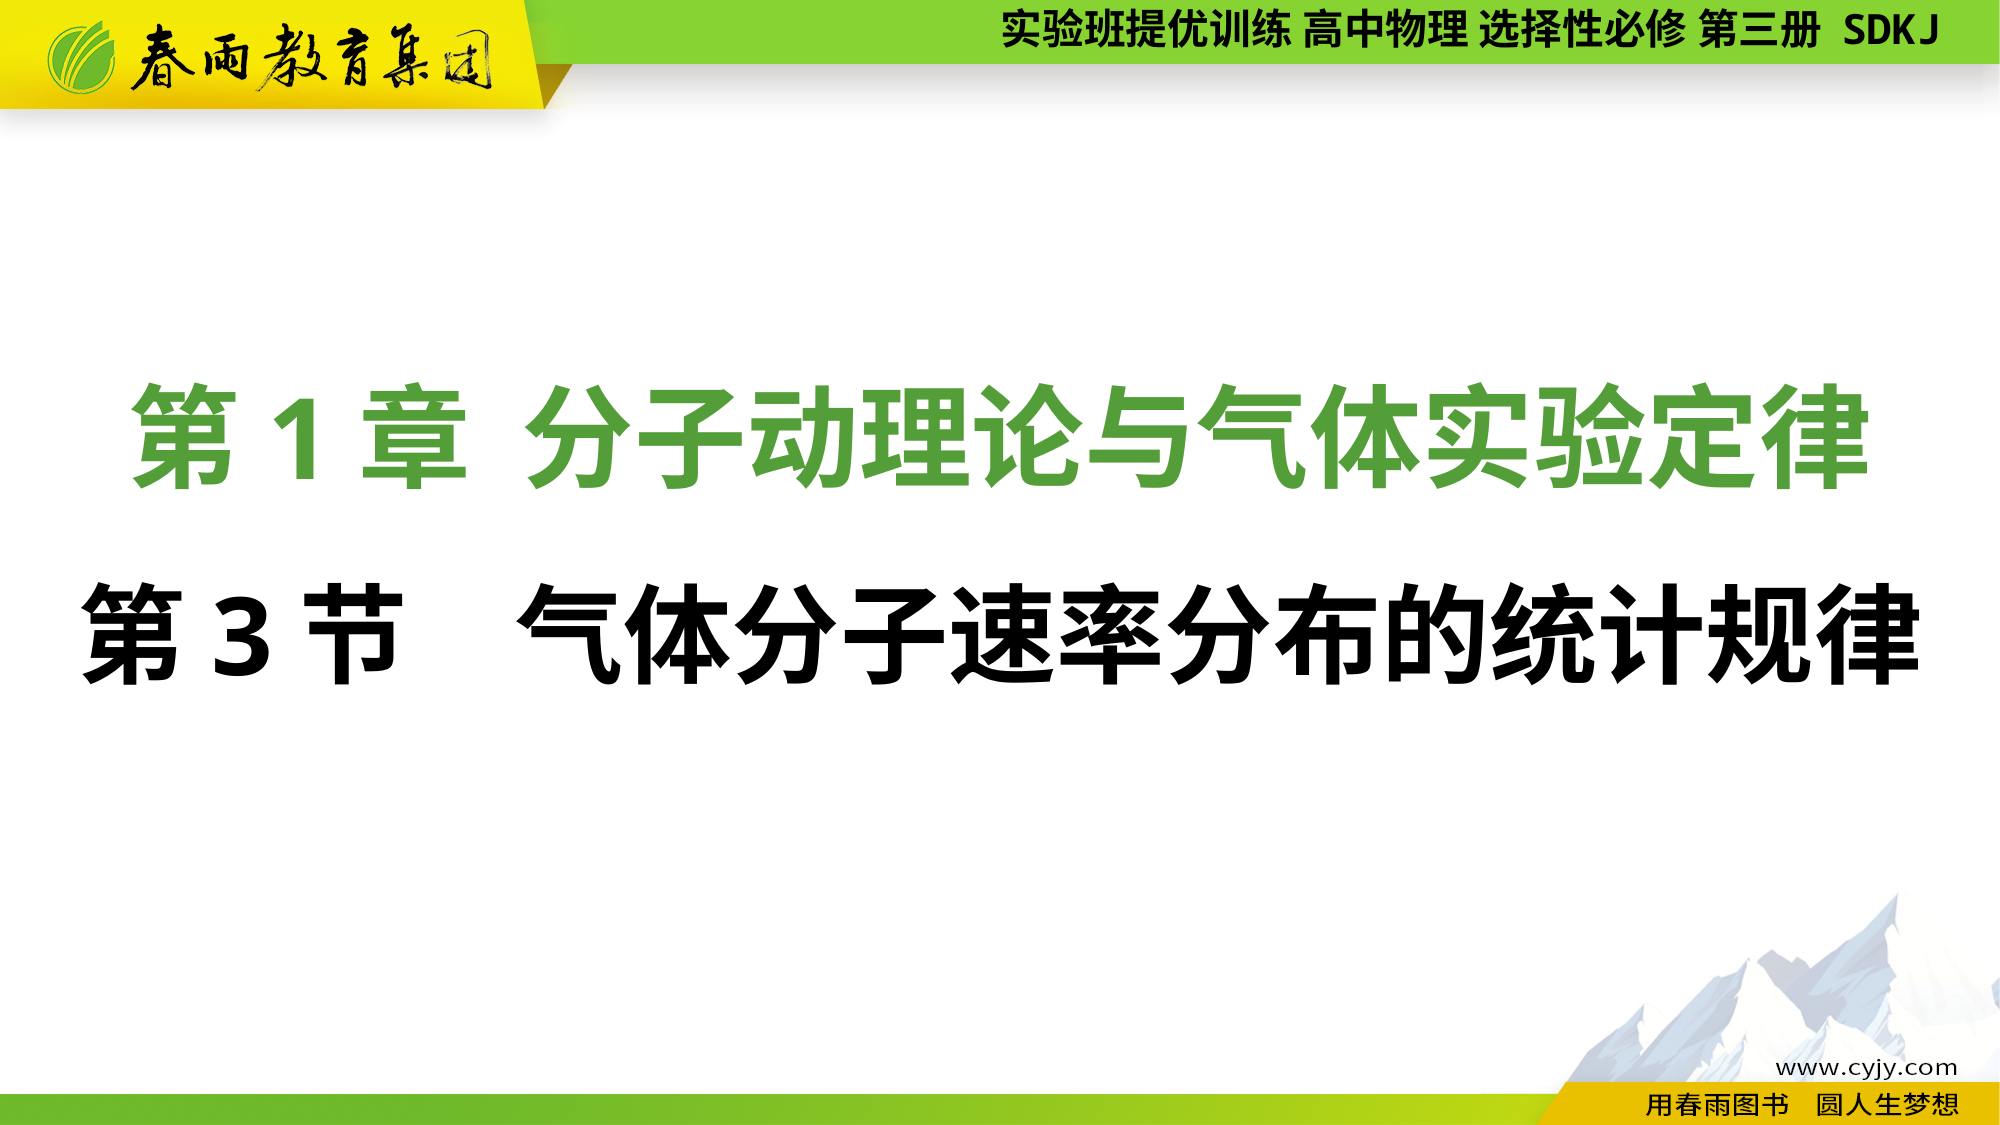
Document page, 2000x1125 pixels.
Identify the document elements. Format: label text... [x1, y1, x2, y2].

picture [0, 0, 2000, 1125]
text_box 第1章 分子动理论与气体实验定律 第3节 气体分子速率分布的统计规律 [54, 291, 1946, 705]
